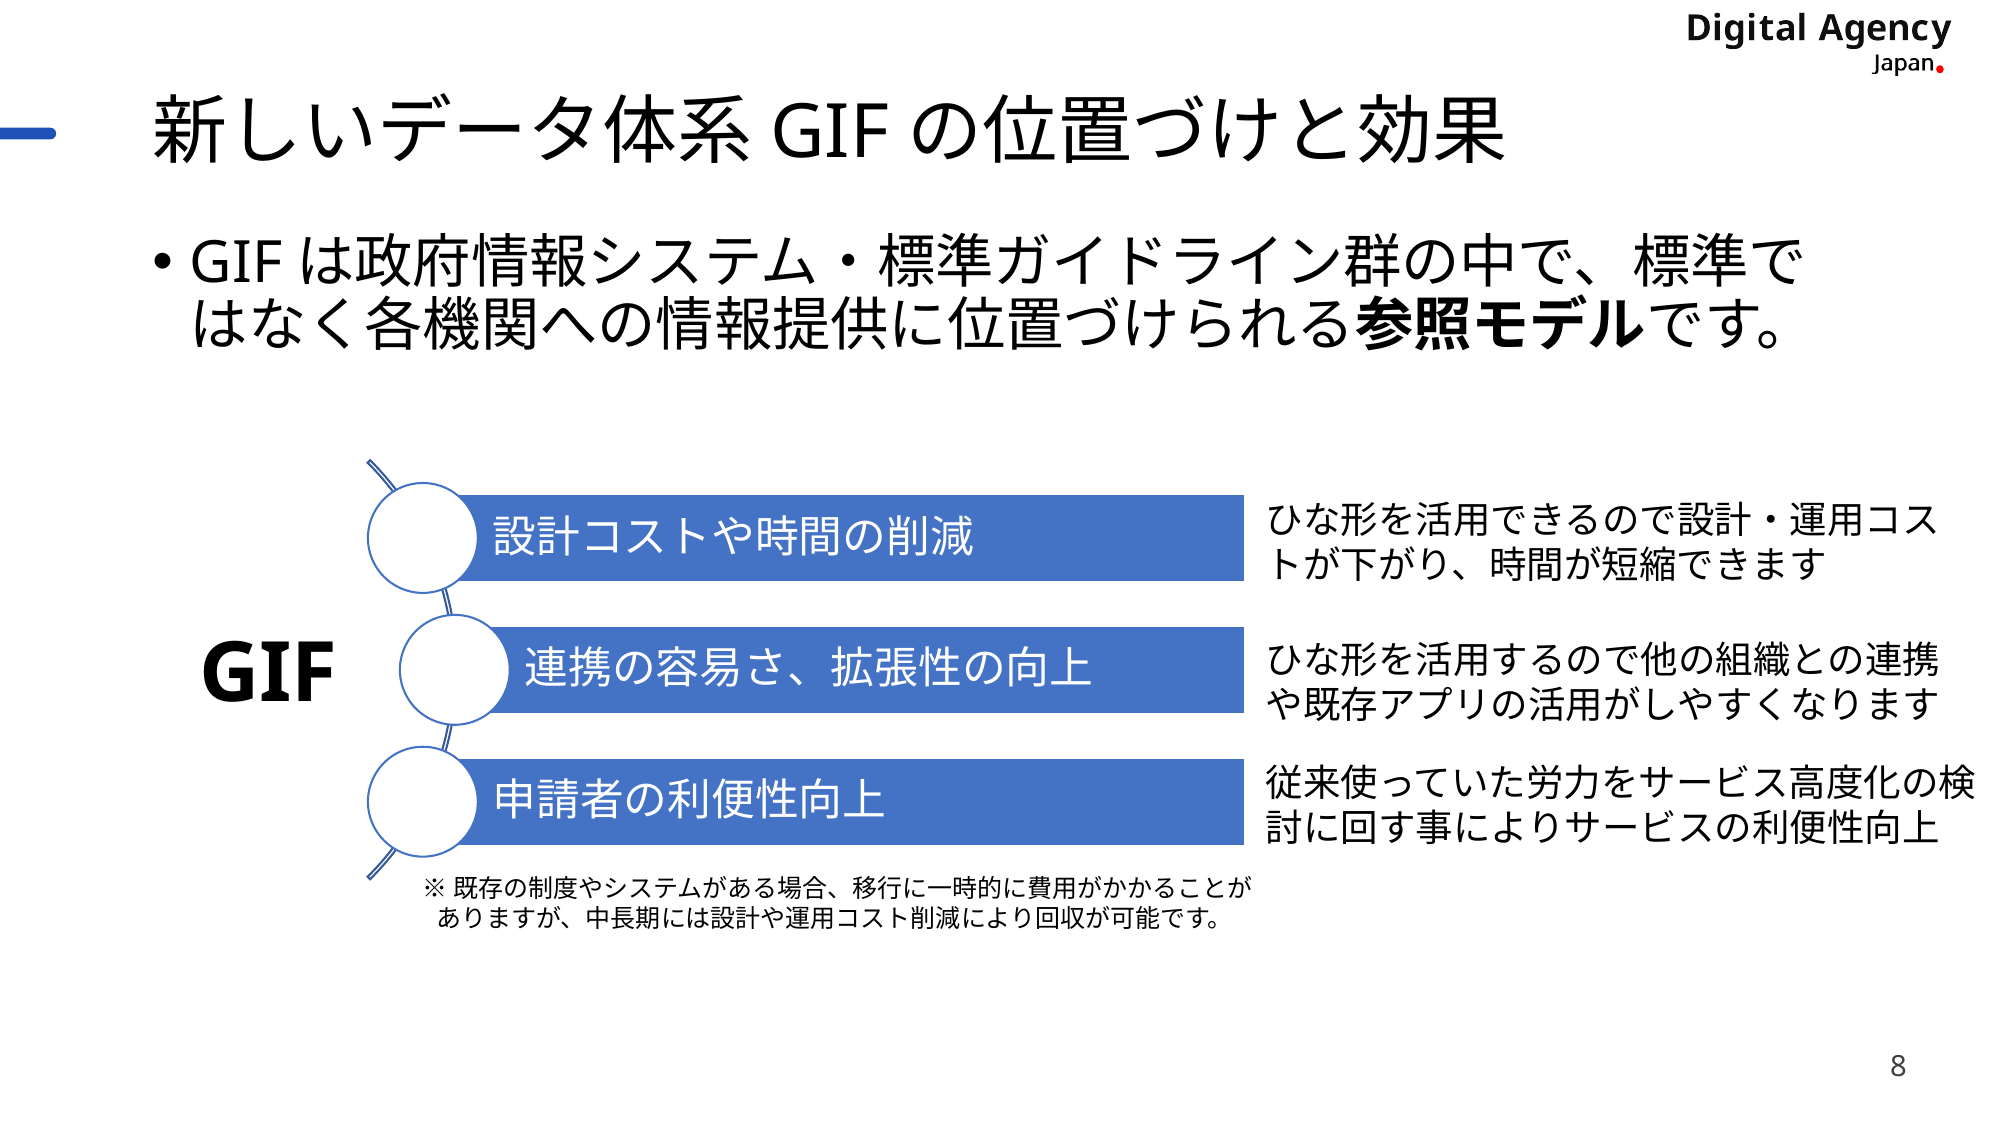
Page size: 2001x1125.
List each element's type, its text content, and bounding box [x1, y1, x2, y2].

text_box ひな形を活用できるので設計・運用コストが下がり、時間が短縮できます [1251, 488, 1964, 594]
text_box ひな形を活用するので他の組織との連携や既存アプリの活用がしやすくなります [1251, 628, 1964, 734]
picture [1671, 0, 1969, 89]
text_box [361, 449, 1251, 890]
slide_number 8 [1471, 1036, 1922, 1097]
text_box GIF [184, 610, 361, 726]
text_box 従来使っていた労力をサービス高度化の検討に回す事によりサービスの利便性向上 [1251, 751, 2000, 857]
text_box ※既存の制度やシステムがある場合、移行に一時的に費用がかかることがありますが、中長期には設計や運用コスト削減により回収が可能です。 [407, 865, 1270, 941]
title 新しいデータ体系GIFの位置づけと効果 [137, 85, 1863, 183]
list GIFは政府情報システム・標準ガイドライン群の中で、標準ではなく各機関への情報提供に位置づけられる参照モデルです。 [137, 224, 1863, 469]
